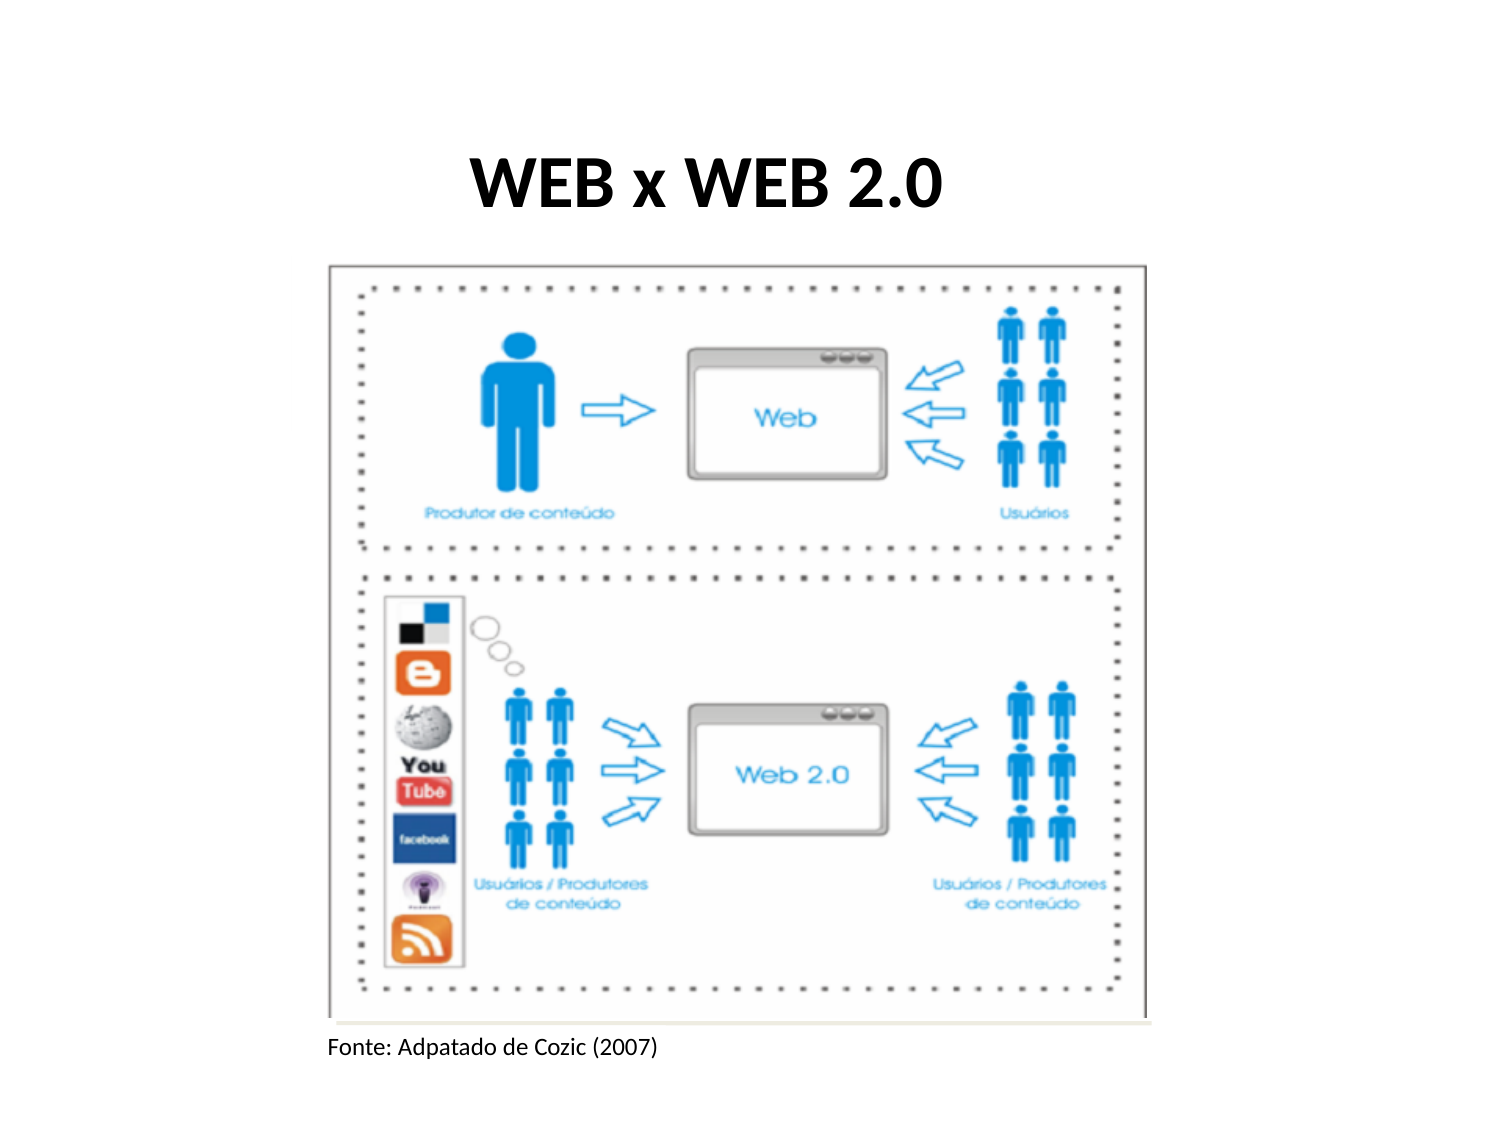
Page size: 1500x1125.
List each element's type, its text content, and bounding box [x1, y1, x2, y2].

text_box Fonte: Adpatado de Cozic (2007) [312, 1023, 1294, 1068]
picture [312, 255, 1148, 1019]
text_box WEB x WEB 2.0 [454, 125, 1500, 231]
